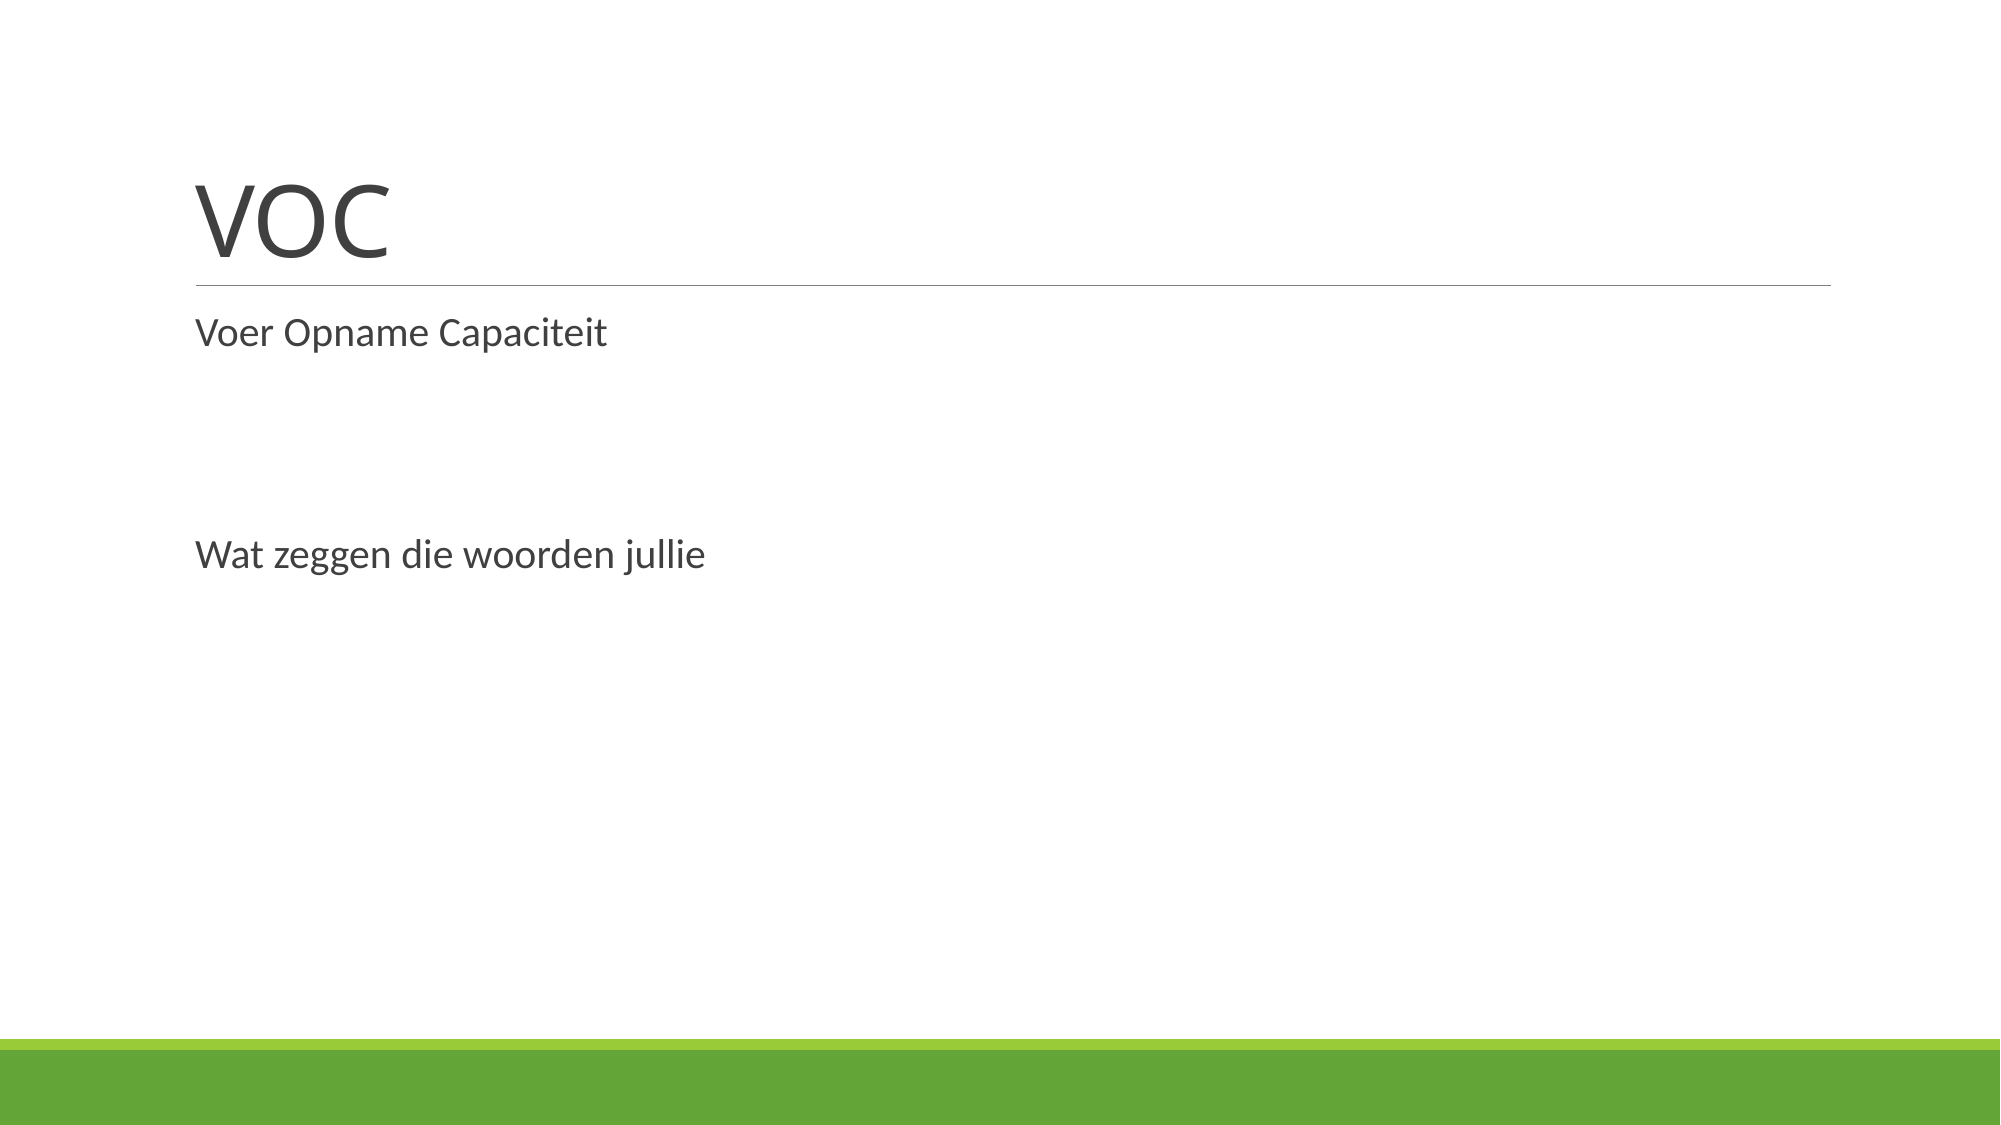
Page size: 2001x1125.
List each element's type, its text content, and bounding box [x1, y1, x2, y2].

title VOC [180, 47, 1830, 285]
list Voer Opname Capaciteit Wat zeggen die woorden jullie [180, 302, 1830, 963]
